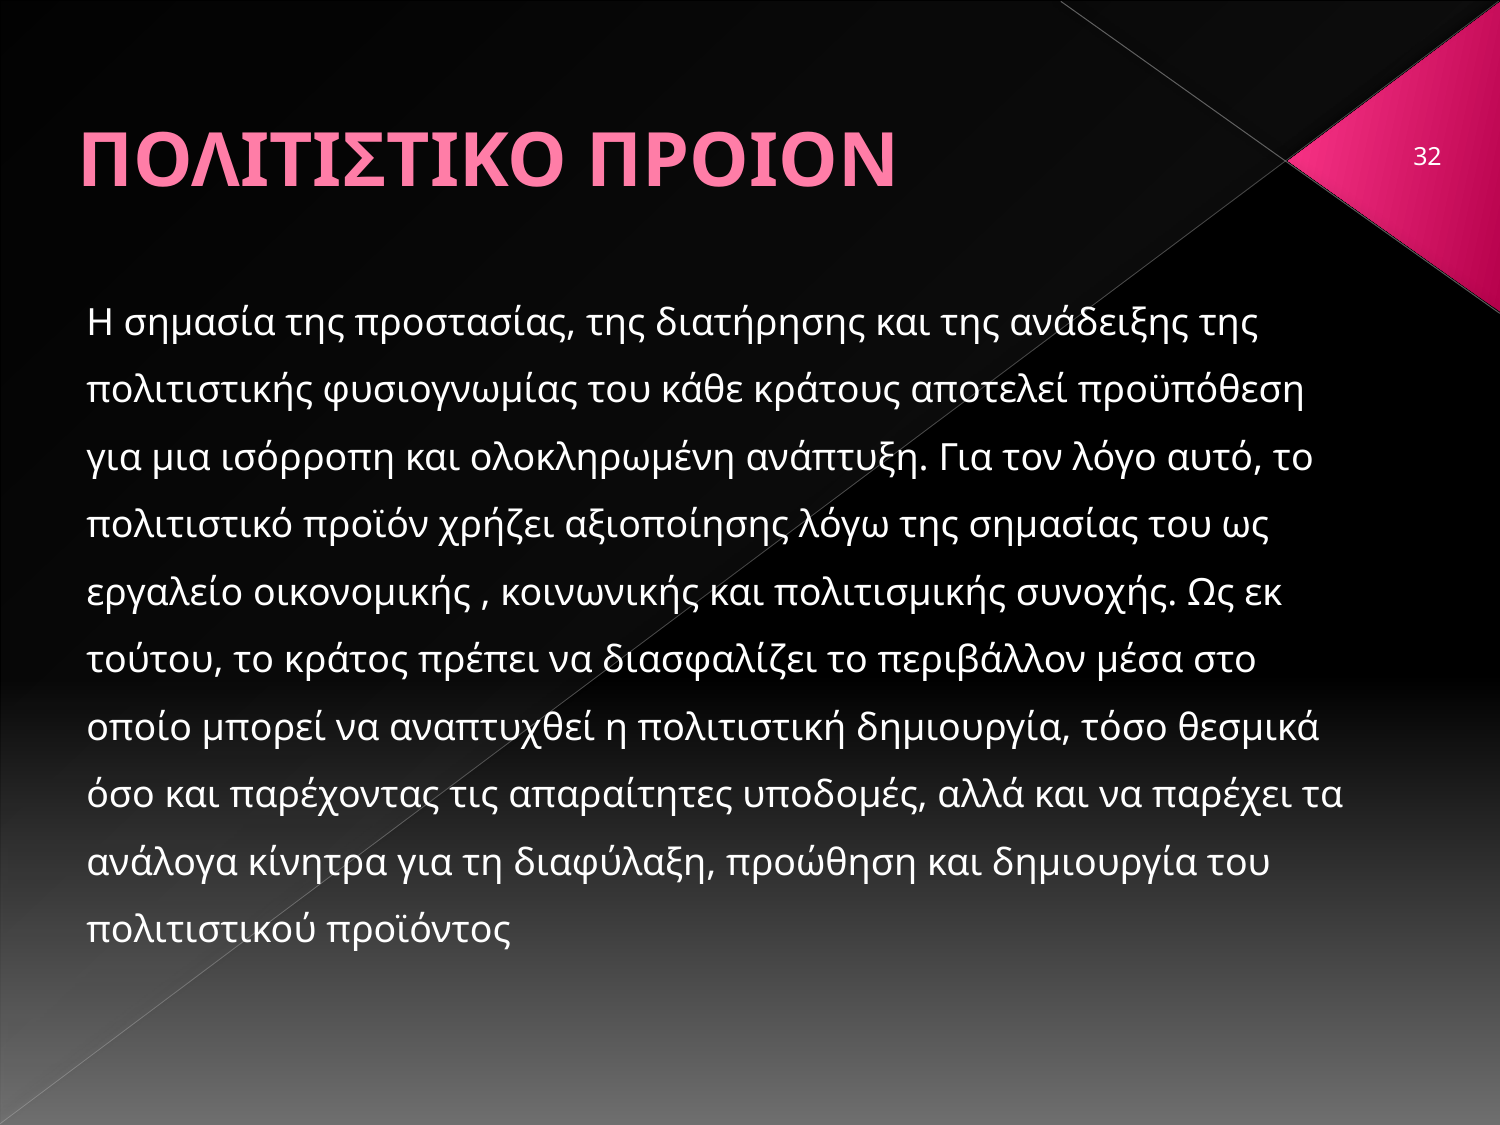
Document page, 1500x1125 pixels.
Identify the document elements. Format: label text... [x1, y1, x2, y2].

title ΠΟΛΙΤΙΣΤΙΚΟ ΠΡΟΙΟΝ [62, 44, 1250, 267]
list Η σημασία της προστασίας, της διατήρησης και της ανάδειξης της πολιτιστικής φυσιογνωμίας του κάθε κράτους αποτελεί προϋπόθεση για μια ισόρροπη και ολοκληρωμένη ανάπτυξη. Για τον λόγο αυτό, το πολιτιστικό προϊόν χρήζει αξιοποίησης λόγω της σημασίας του ως εργαλείο οικονομικής , κοινωνικής και πολιτισμικής συνοχής. Ως εκ τούτου, το κράτος πρέπει να διασφαλίζει το περιβάλλον μέσα στο οποίο μπορεί να αναπτυχθεί η πολιτιστική δημιουργία, τόσο θεσμικά όσο και παρέχοντας τις απαραίτητες υποδομές, αλλά και να παρέχει τα ανάλογα κίνητρα για τη διαφύλαξη, προώθηση και δημιουργία του πολιτιστικού προϊόντος [62, 267, 1360, 961]
slide_number 32 [1386, 132, 1469, 183]
